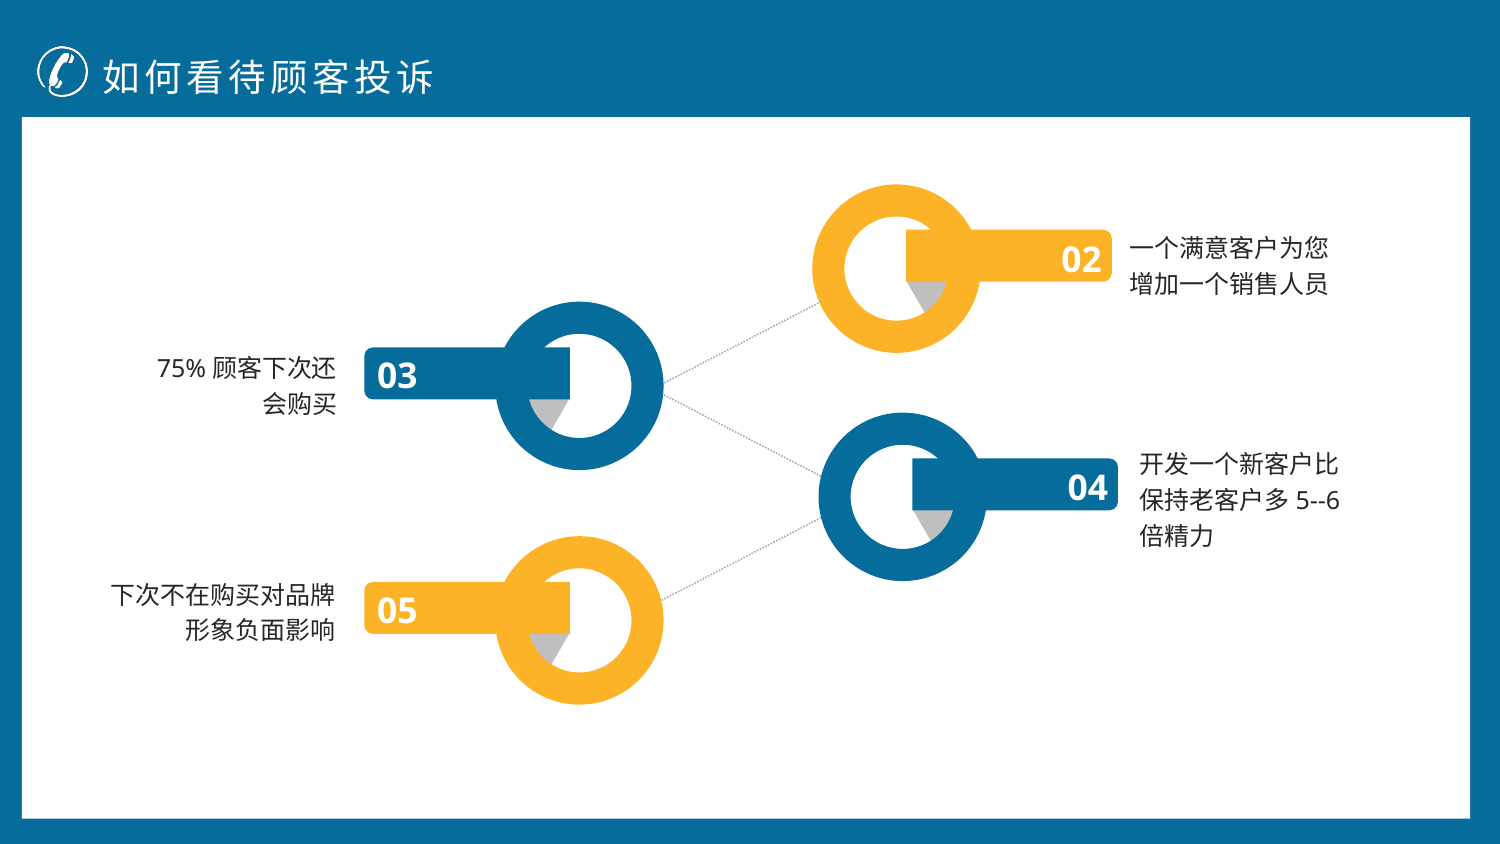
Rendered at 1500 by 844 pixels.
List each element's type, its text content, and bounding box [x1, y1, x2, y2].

text_box 下次不在购买对品牌形象负面影响 [89, 570, 347, 648]
text_box 75%顾客下次还会购买 [129, 343, 349, 421]
text_box 如何看待顾客投诉 [87, 46, 938, 107]
picture [80, 63, 87, 88]
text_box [364, 184, 1118, 705]
text_box 开发一个新客户比保持老客户多5--6倍精力 [1127, 458, 1363, 536]
text_box 一个满意客户为您增加一个销售人员 [1118, 224, 1353, 302]
picture [50, 54, 68, 85]
